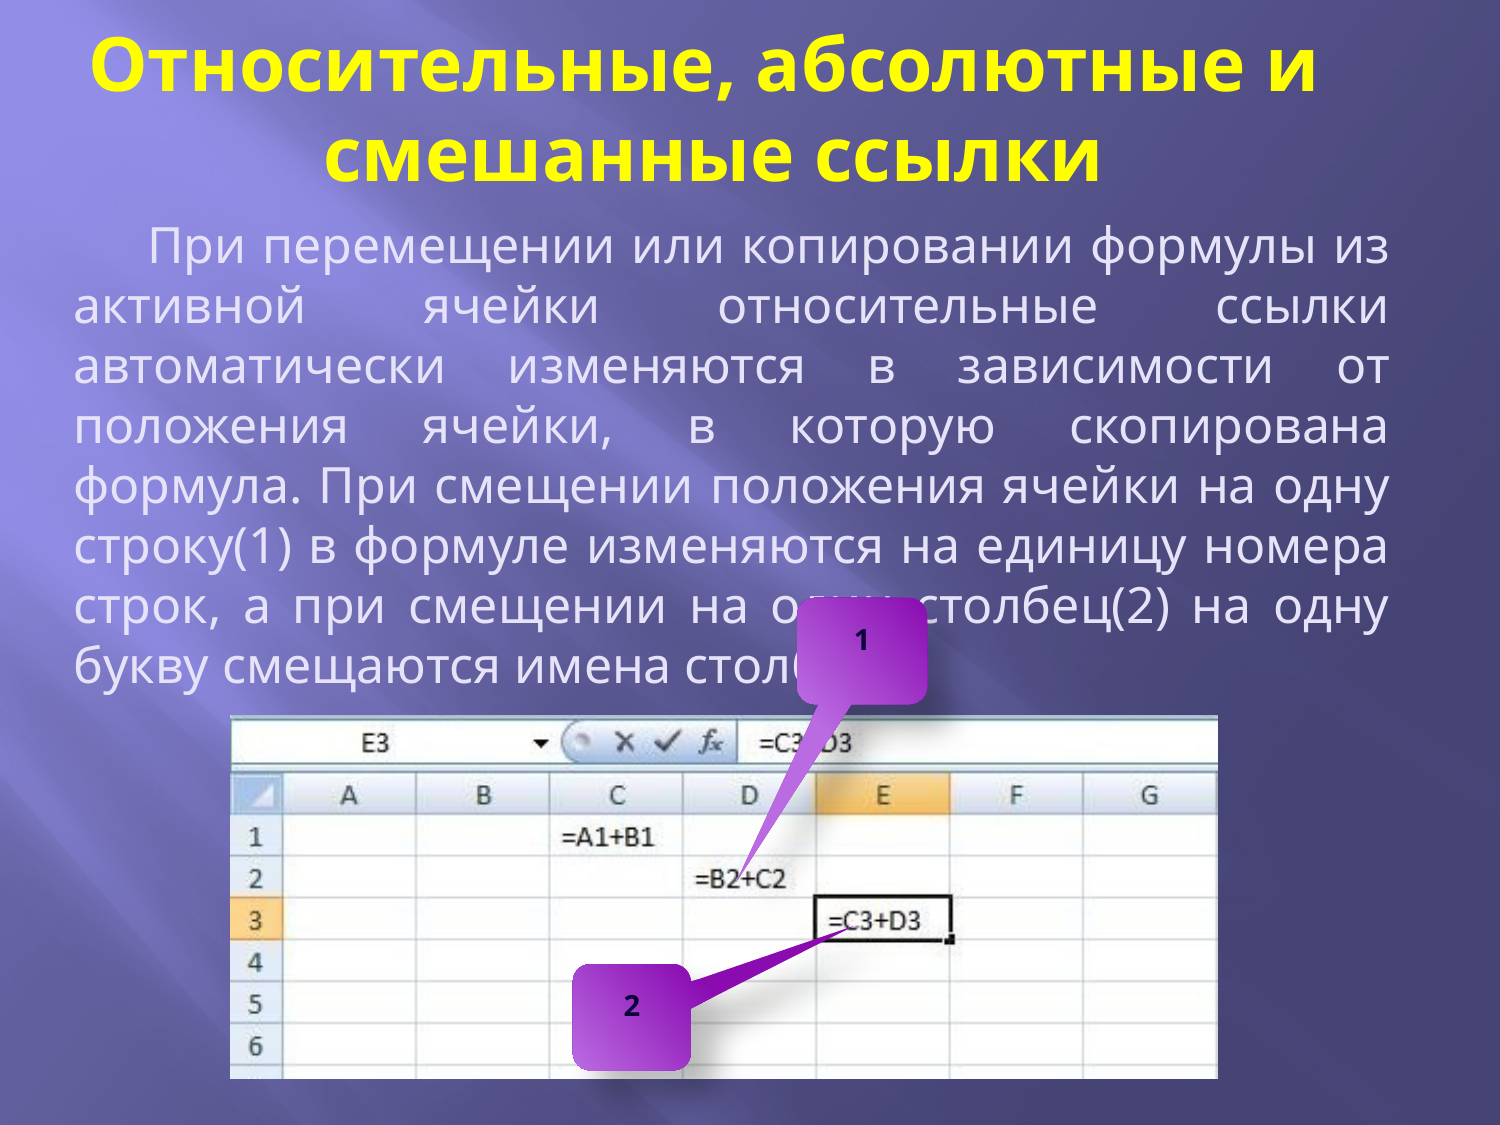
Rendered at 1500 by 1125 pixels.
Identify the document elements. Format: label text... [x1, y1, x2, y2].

text_box При перемещении или копировании формулы из активной ячейки относительные ссылки автоматически изменяются в зависимости от положения ячейки, в которую скопирована формула. При смещении положения ячейки на одну строку(1) в формуле изменяются на единицу номера строк, а при смещении на один столбец(2) на одну букву смещаются имена столбцов. [58, 206, 1405, 771]
text_box 1 [797, 597, 928, 715]
picture [229, 715, 1218, 1079]
text_box Относительные, абсолютные и смешанные ссылки [22, 9, 1405, 204]
